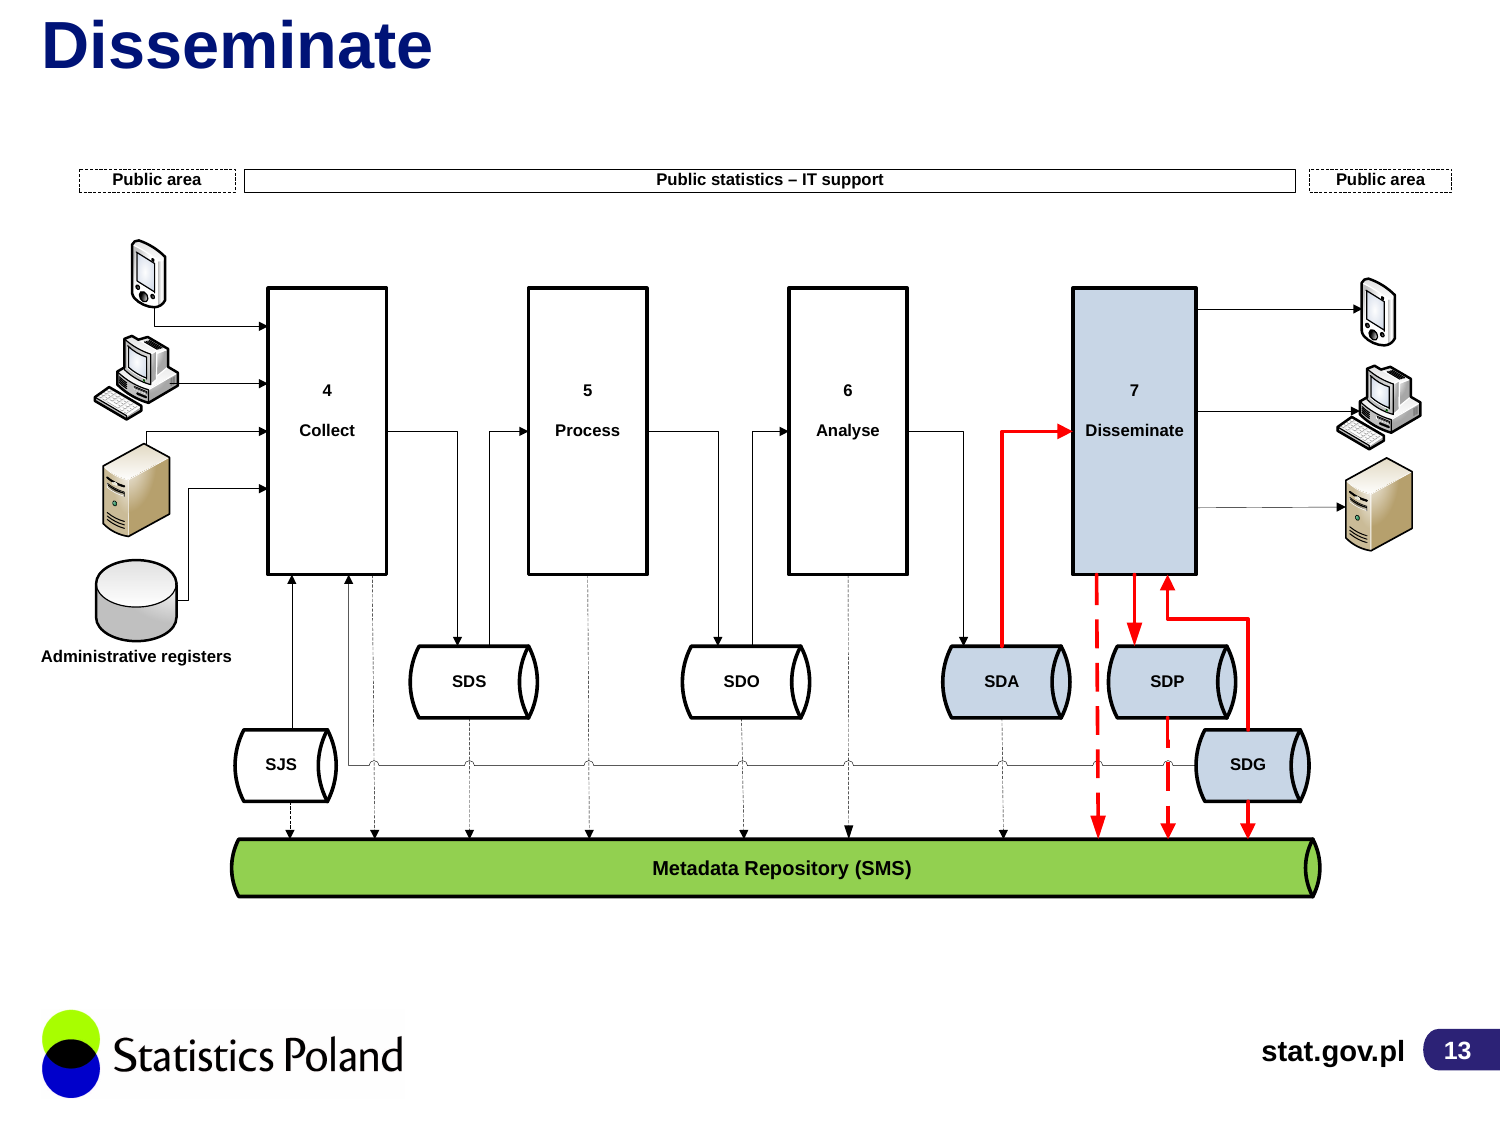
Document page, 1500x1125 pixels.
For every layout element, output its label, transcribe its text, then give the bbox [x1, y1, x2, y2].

picture [41, 1058, 405, 1099]
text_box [13, 149, 1500, 1058]
title Disseminate [41, 31, 1459, 91]
